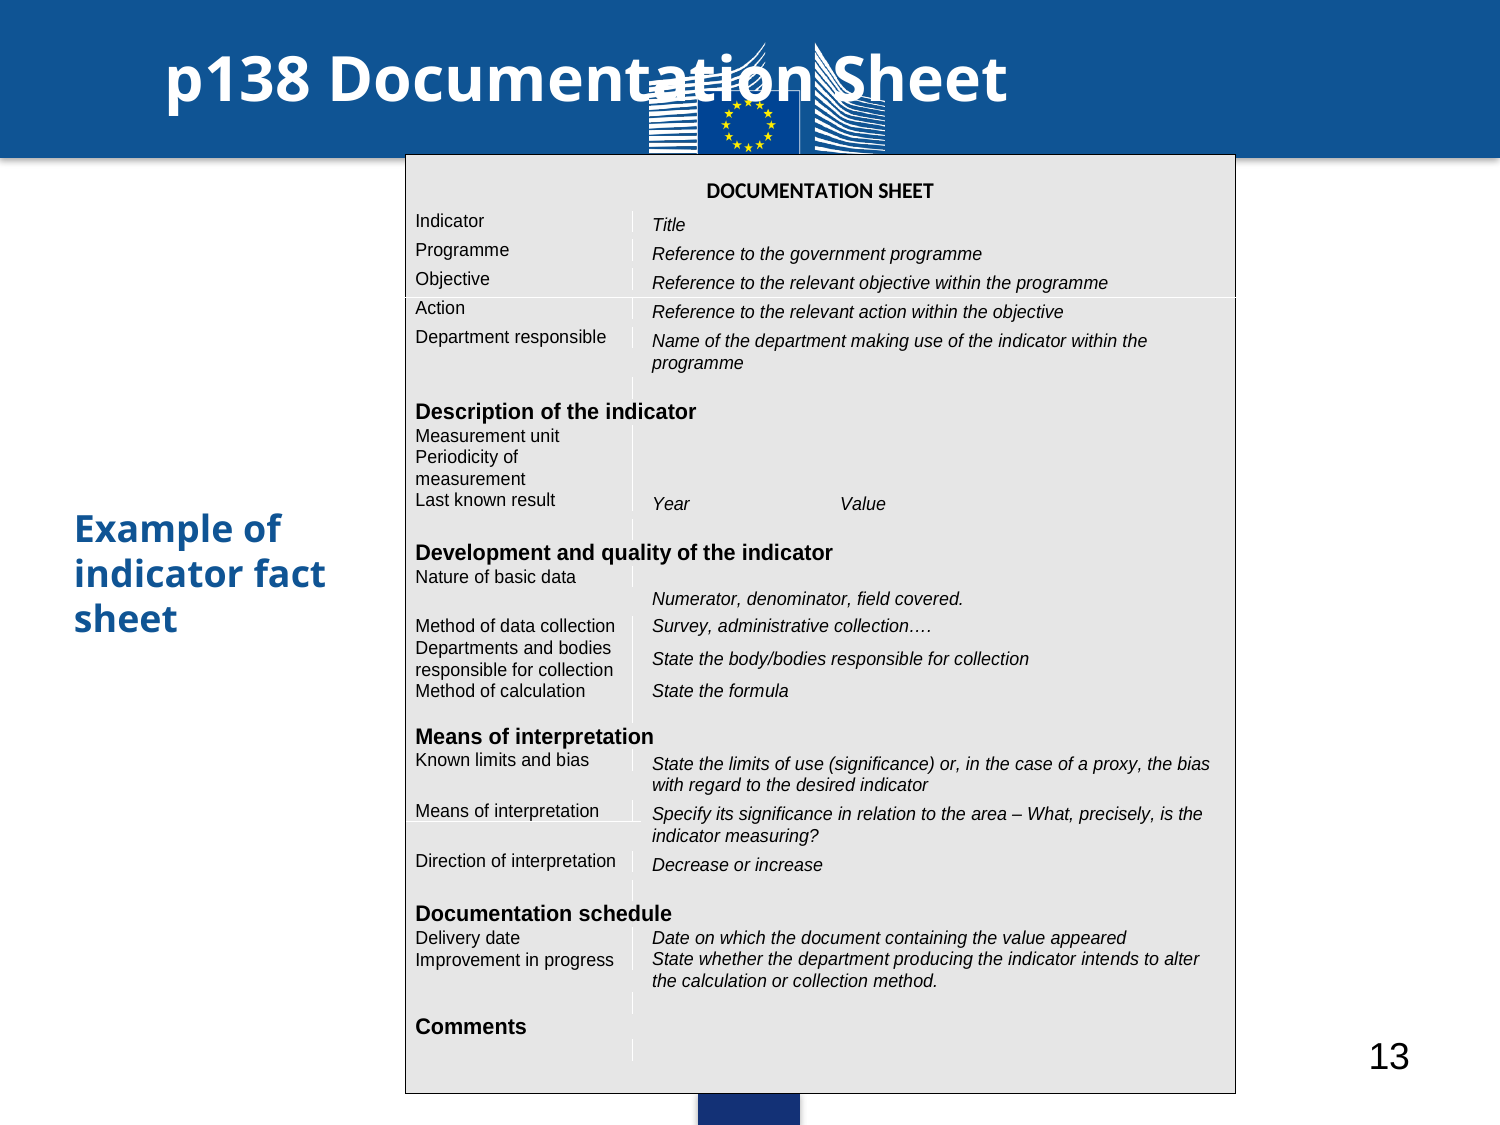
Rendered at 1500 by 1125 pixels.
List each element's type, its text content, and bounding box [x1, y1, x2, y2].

text_box p138 Documentation Sheet [74, 0, 1425, 154]
picture [395, 153, 1246, 1120]
slide_number 13 [1249, 1024, 1426, 1103]
title Example of indicator fact sheet [0, 19, 373, 1125]
